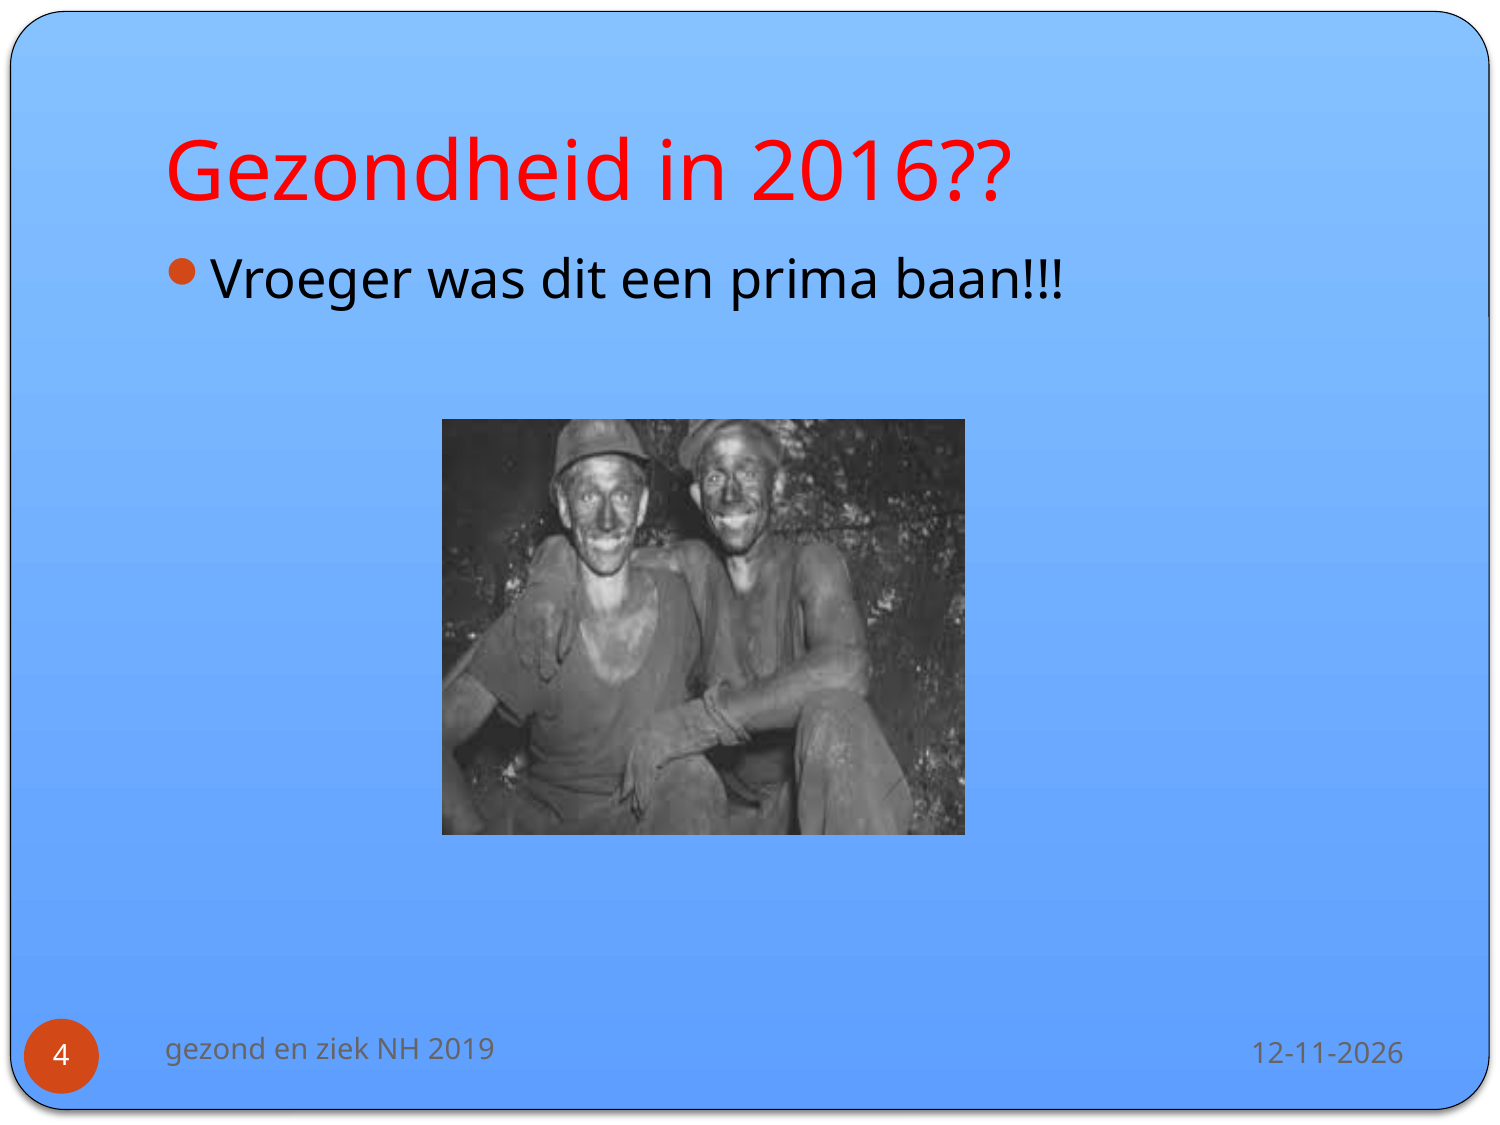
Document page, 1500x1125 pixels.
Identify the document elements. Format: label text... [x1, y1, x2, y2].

title Gezondheid in 2016?? [150, 45, 1425, 233]
picture [442, 419, 966, 835]
list Vroeger was dit een prima baan!!! [150, 237, 1425, 988]
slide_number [1012, 1015, 1419, 1094]
footer gezond en ziek NH 2019 [150, 1012, 800, 1088]
slide_number 4 [23, 1018, 99, 1094]
